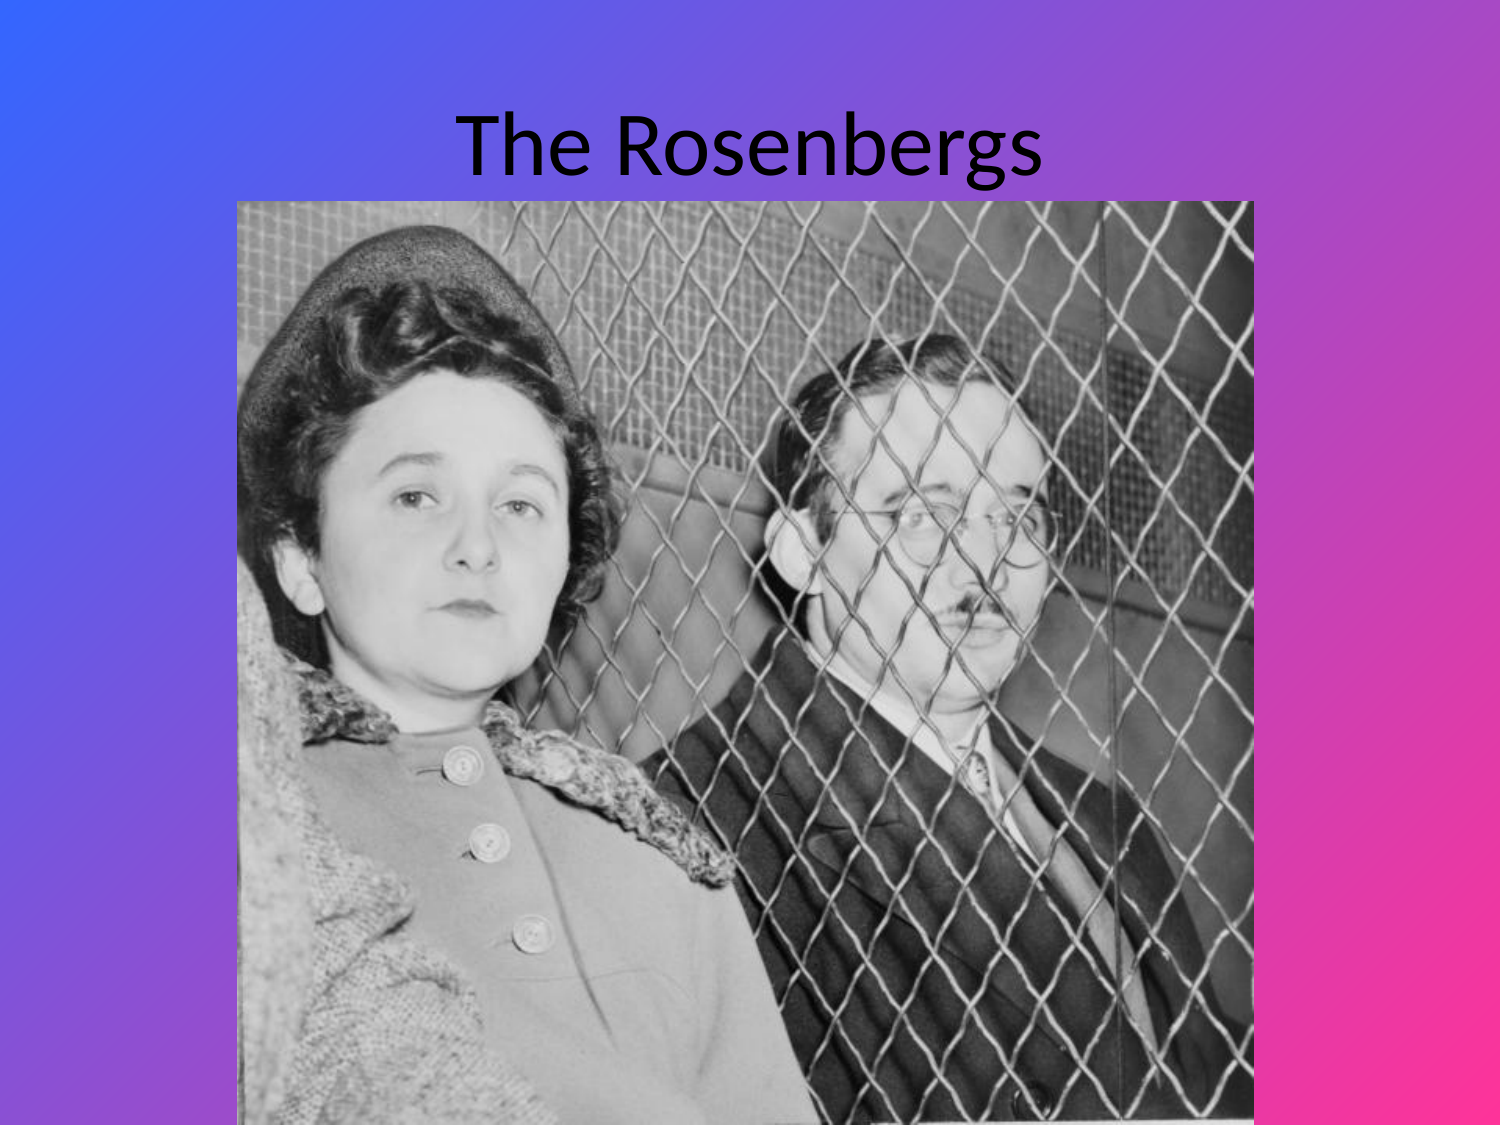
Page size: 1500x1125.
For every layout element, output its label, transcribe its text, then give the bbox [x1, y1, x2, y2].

picture [237, 201, 1254, 1125]
title The Rosenbergs [75, 45, 1425, 233]
